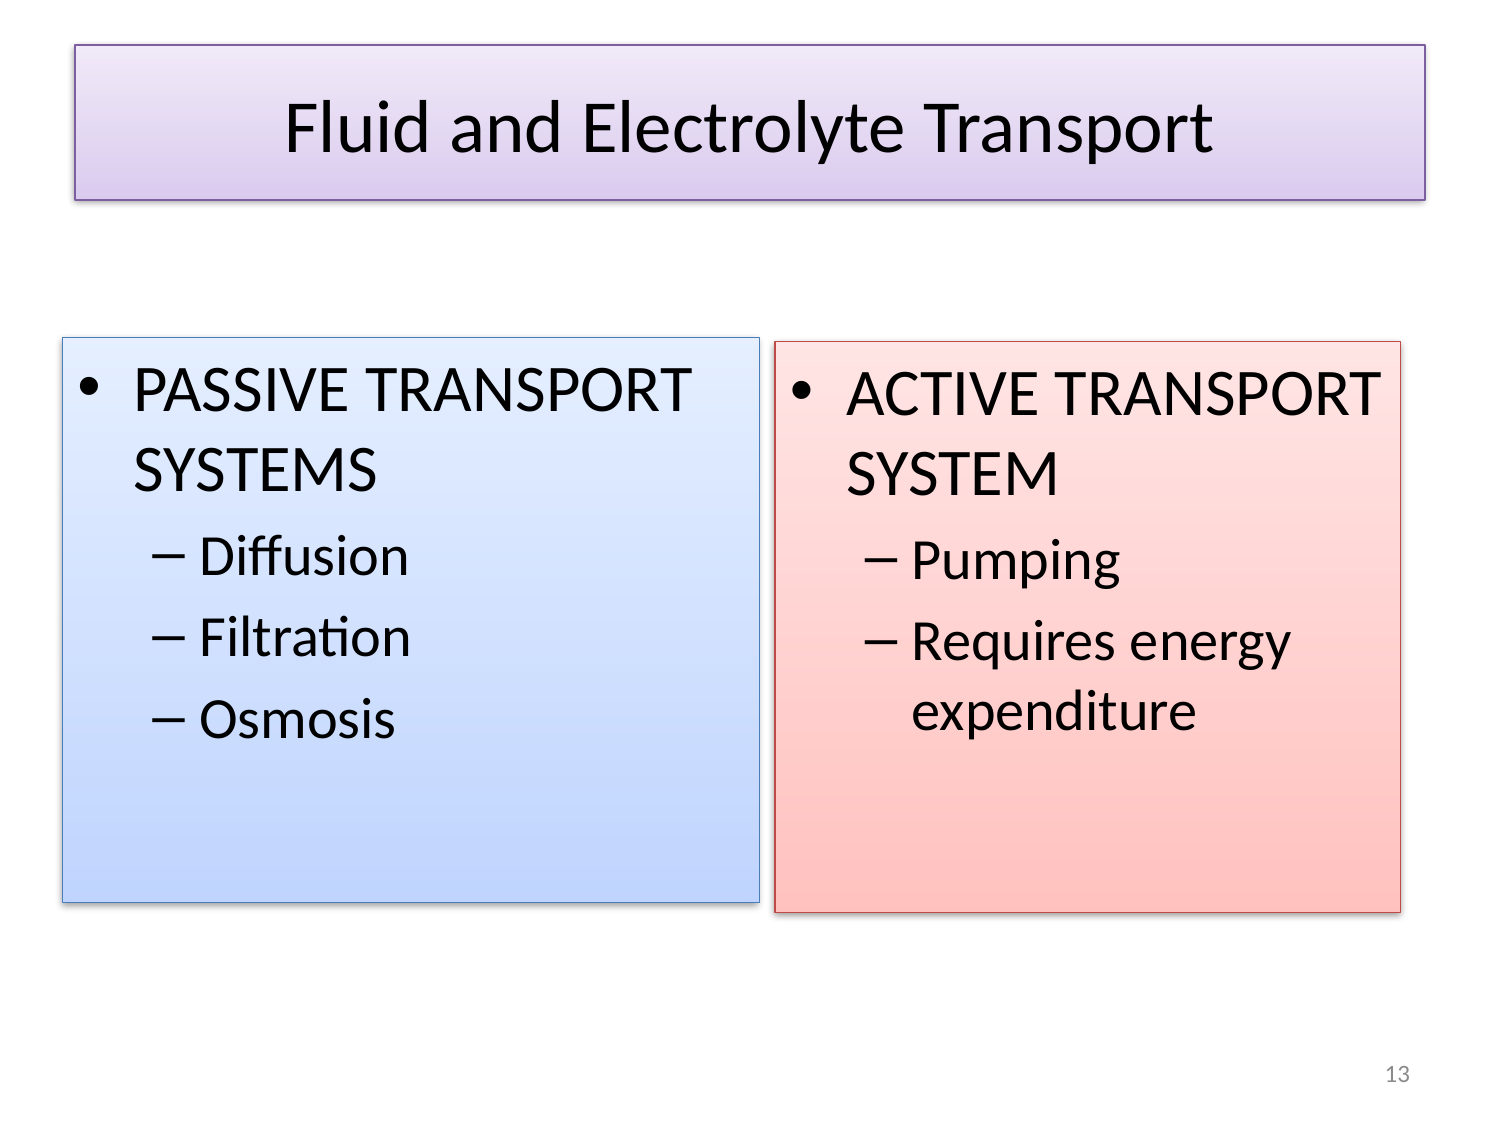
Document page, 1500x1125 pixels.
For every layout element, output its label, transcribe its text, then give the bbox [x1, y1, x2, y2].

slide_number 13 [1074, 1042, 1425, 1103]
list ACTIVE TRANSPORT SYSTEM Pumping Requires energy expenditure [774, 341, 1401, 913]
title Fluid and Electrolyte Transport [74, 44, 1426, 201]
list PASSIVE TRANSPORT SYSTEMS Diffusion Filtration Osmosis [62, 337, 760, 903]
